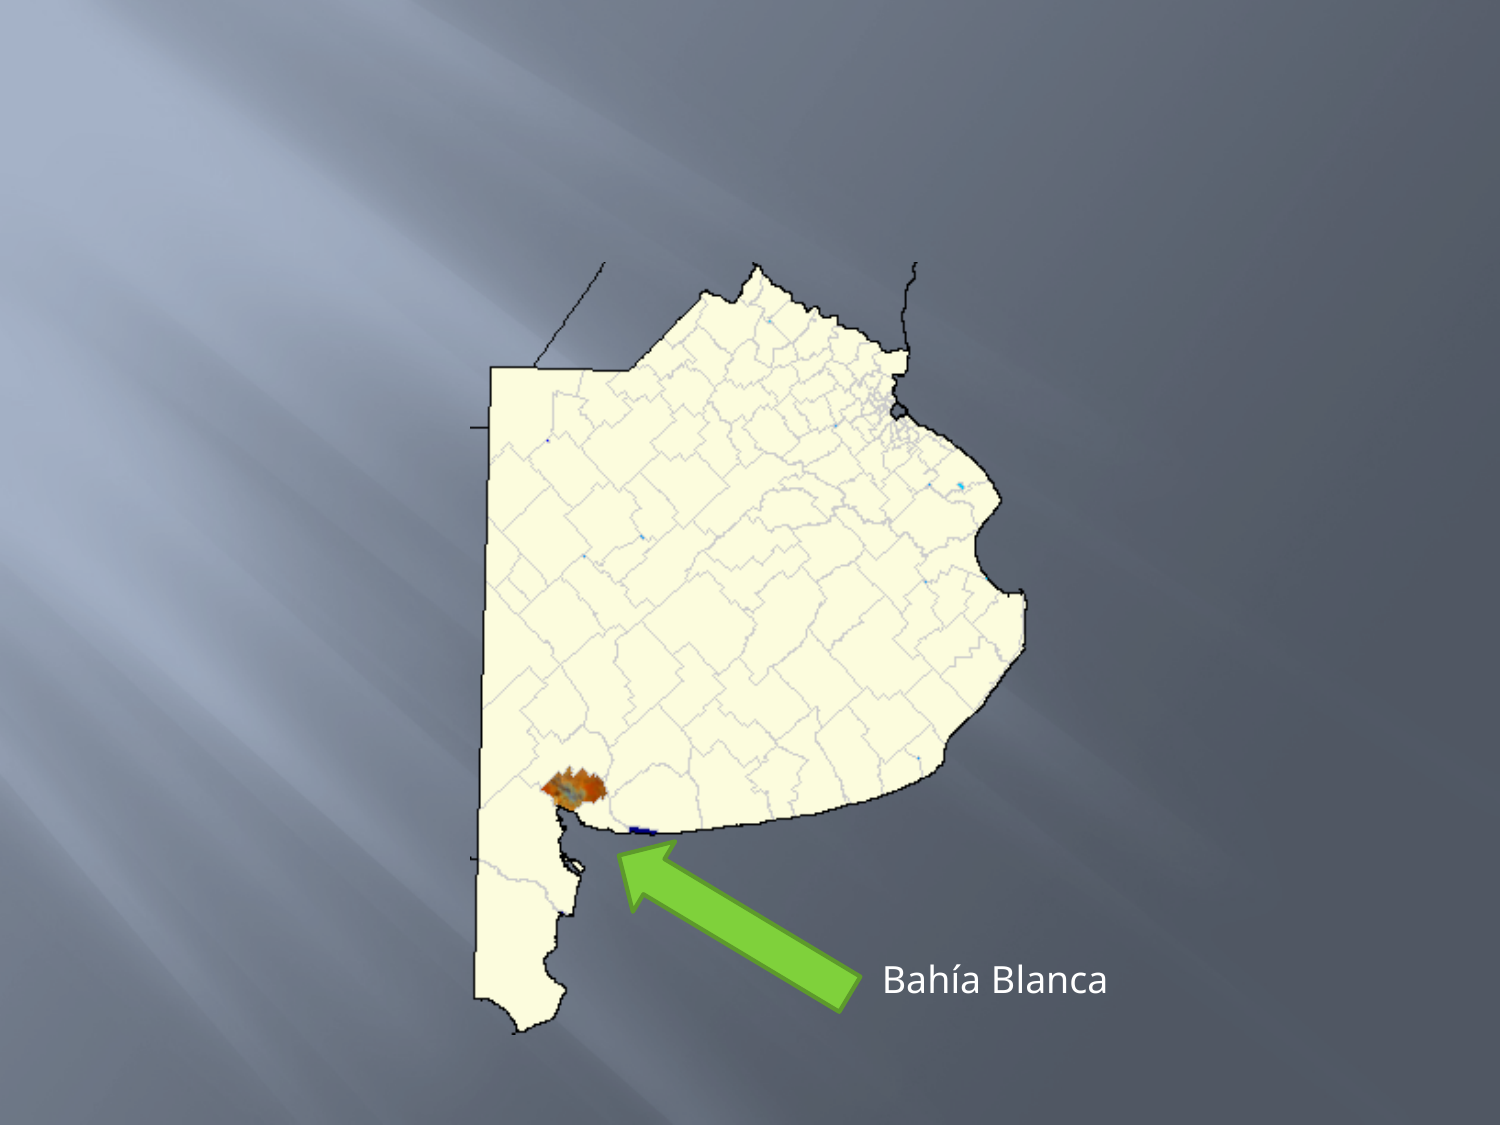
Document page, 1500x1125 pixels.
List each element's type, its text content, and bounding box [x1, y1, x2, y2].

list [469, 262, 1030, 1036]
text_box Bahía Blanca [1074, 949, 1395, 1009]
